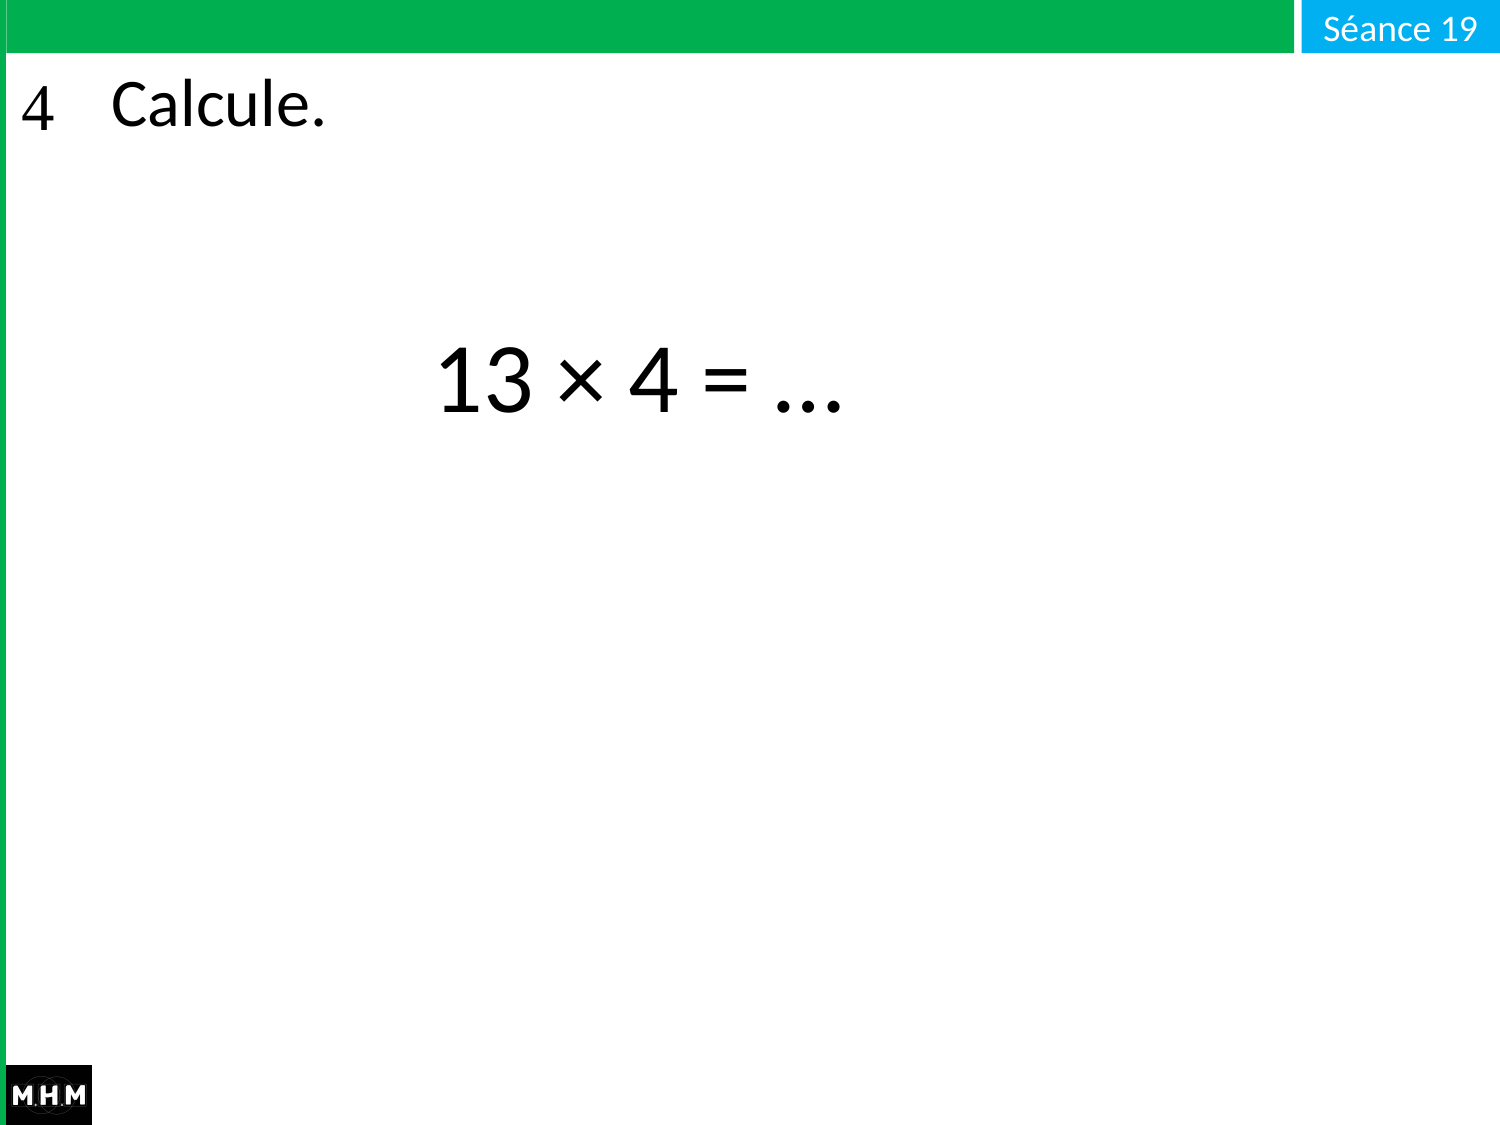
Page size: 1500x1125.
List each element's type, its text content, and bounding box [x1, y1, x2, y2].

picture [6, 1065, 92, 1125]
title Calcule. [96, 60, 1391, 150]
text_box 13 × 4 = … [418, 305, 1069, 440]
